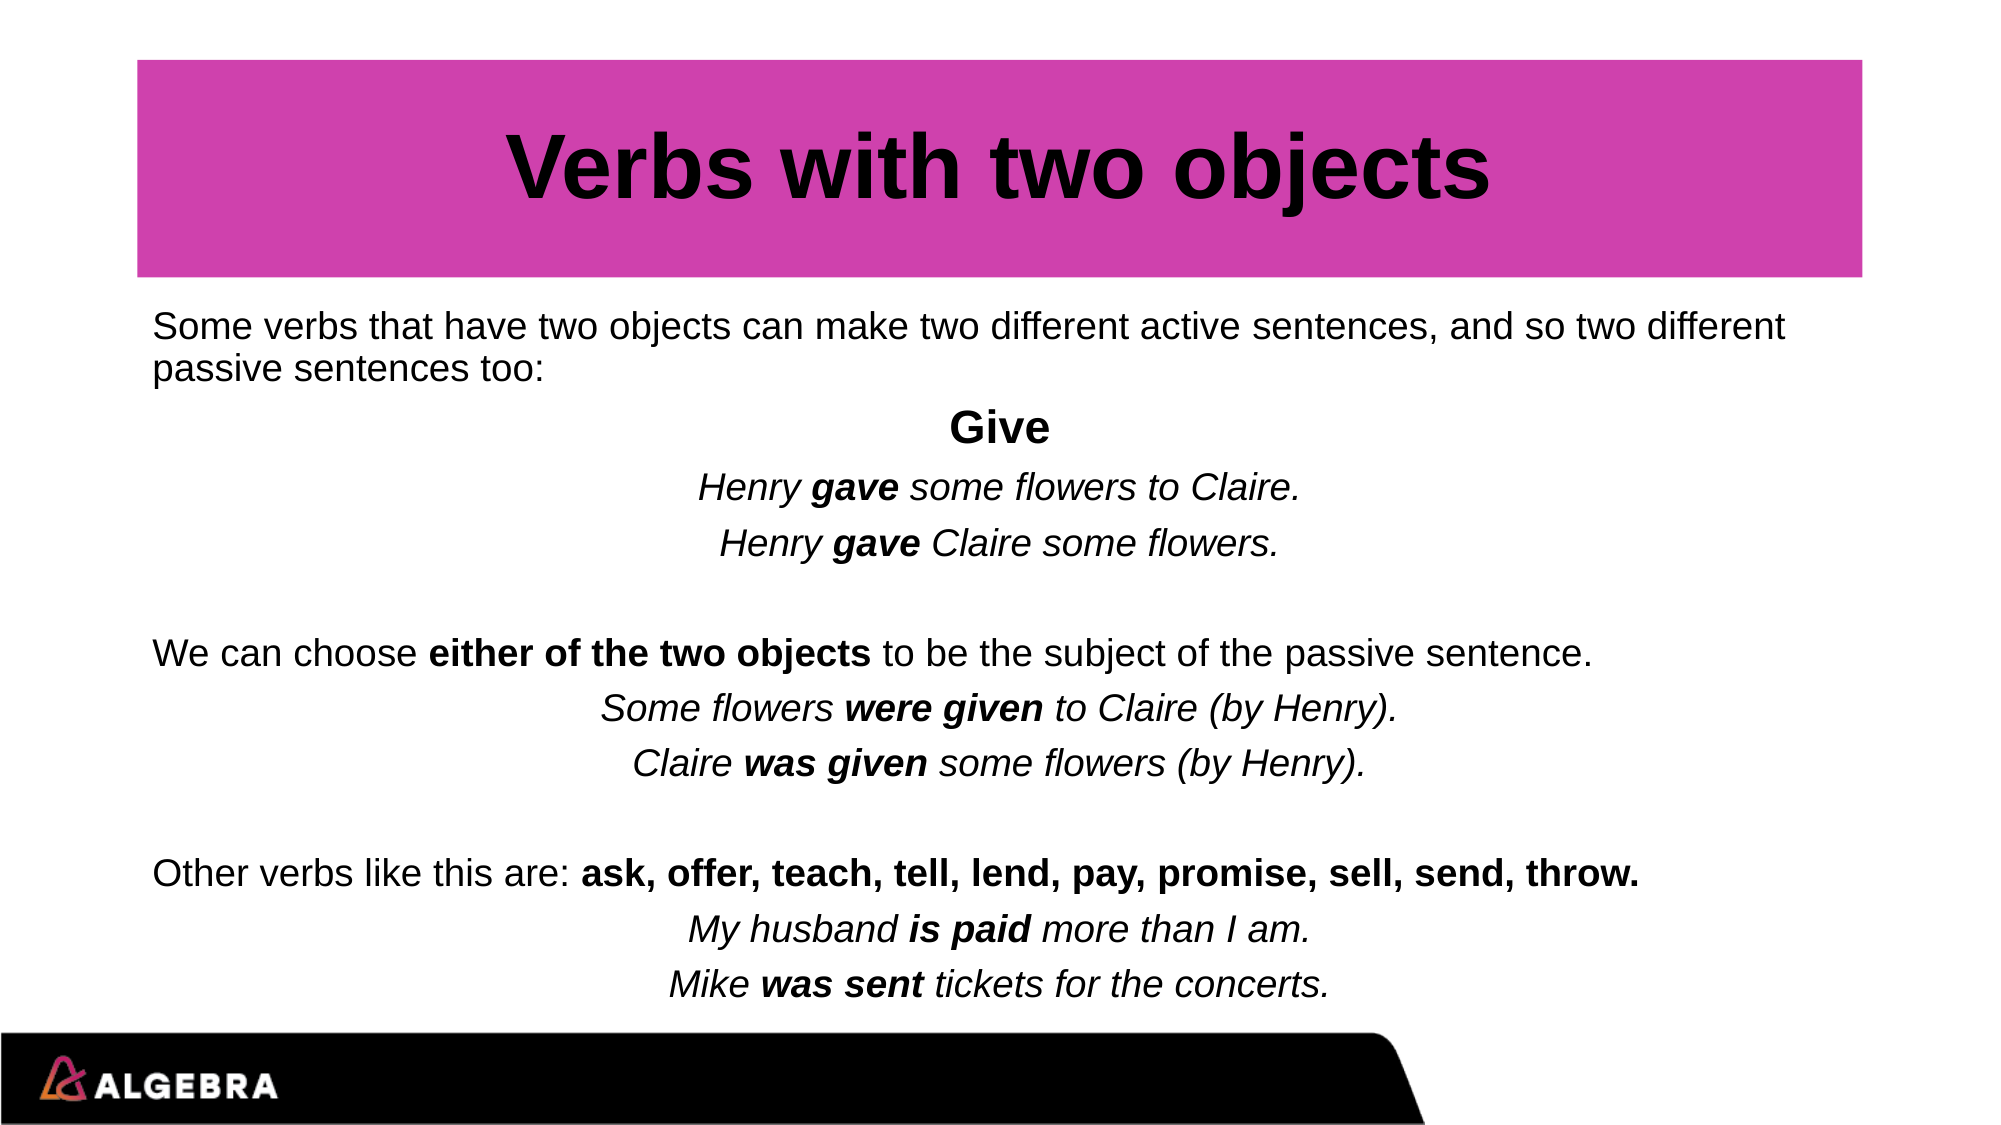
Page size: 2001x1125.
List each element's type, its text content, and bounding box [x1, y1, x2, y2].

title Verbs with two objects [137, 59, 1863, 278]
picture [0, 1032, 1425, 1125]
list Some verbs that have two objects can make two different active sentences, and so two different passive sentences too: Give Henry gave some flowers to Claire. Henry gave Claire some flowers. We can choose either of the two objects to be the subject of the passive sentence. Some flowers were given to Claire (by Henry). Claire was given some flowers (by Henry). Other verbs like this are: ask, offer, teach, tell, lend, pay, promise, sell, send, throw. My husband is paid more than I am. Mike was sent tickets for the concerts. [137, 299, 1863, 1014]
